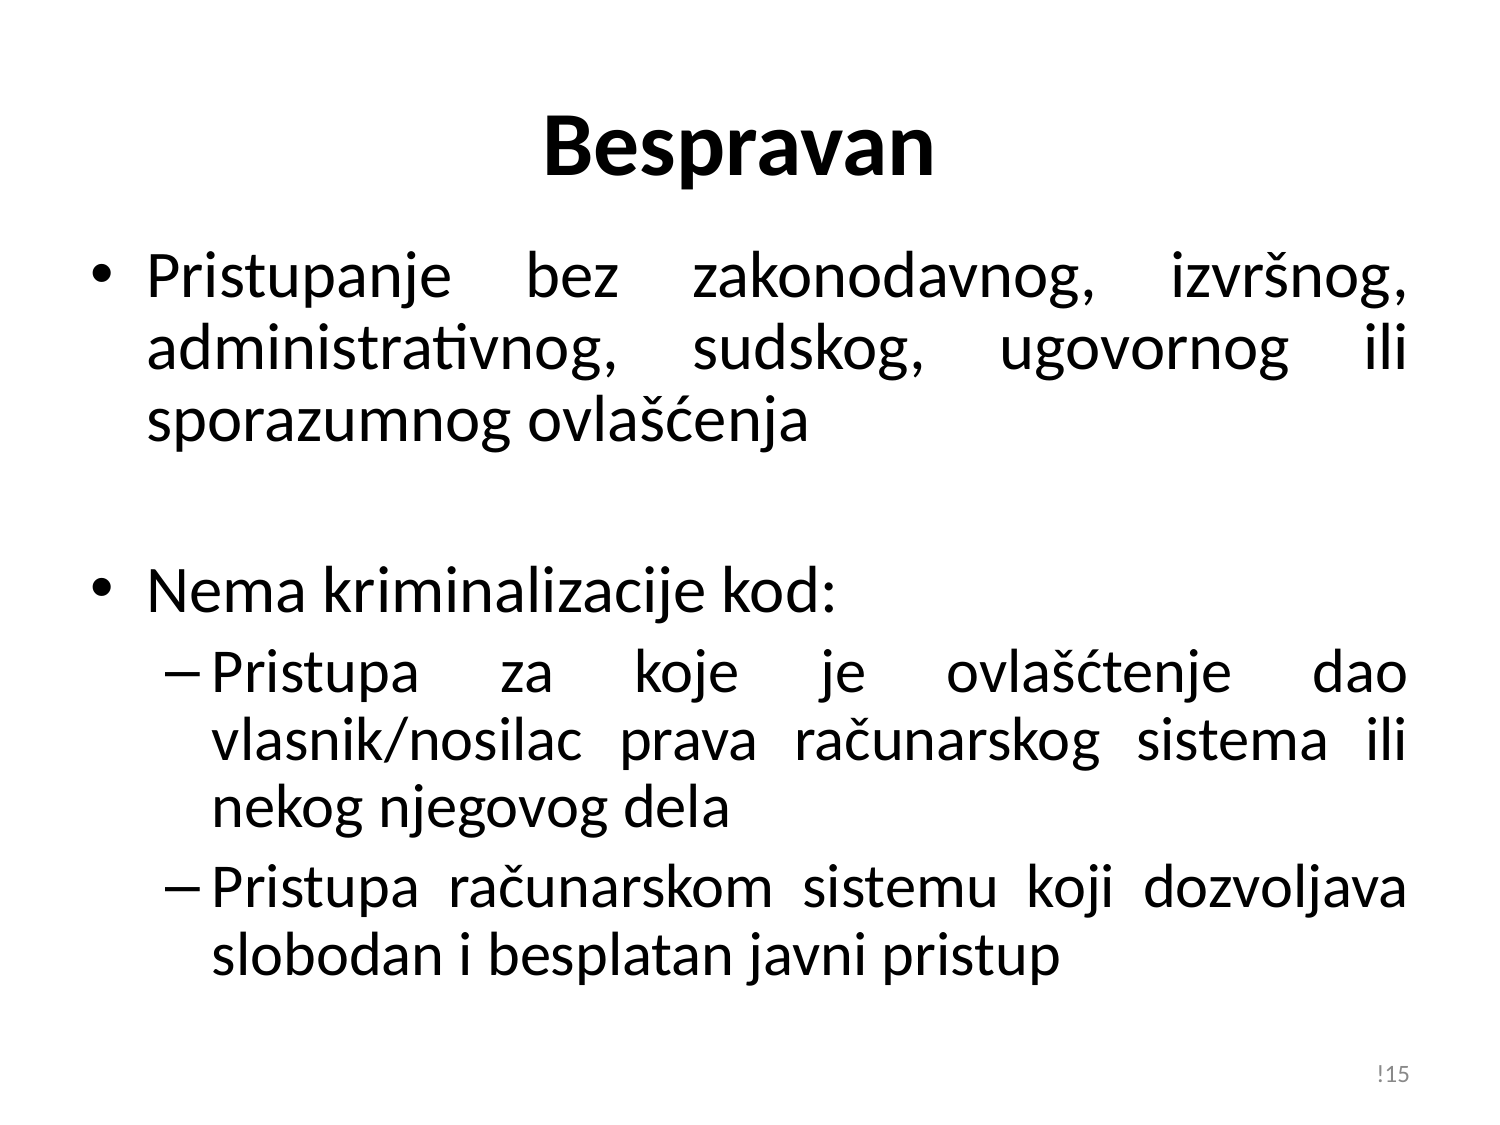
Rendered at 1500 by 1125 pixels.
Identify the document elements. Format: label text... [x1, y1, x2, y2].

list Pristupanje bez zakonodavnog, izvršnog, administrativnog, sudskog, ugovornog ili sporazumnog ovlašćenja Nema kriminalizacije kod: Pristupa za koje je ovlašćtenje dao vlasnik/nosilac prava računarskog sistema ili nekog njegovog dela Pristupa računarskom sistemu koji dozvoljava slobodan i besplatan javni pristup [74, 232, 1426, 1066]
title Bespravan [74, 44, 1426, 232]
slide_number !15 [1074, 1042, 1425, 1103]
